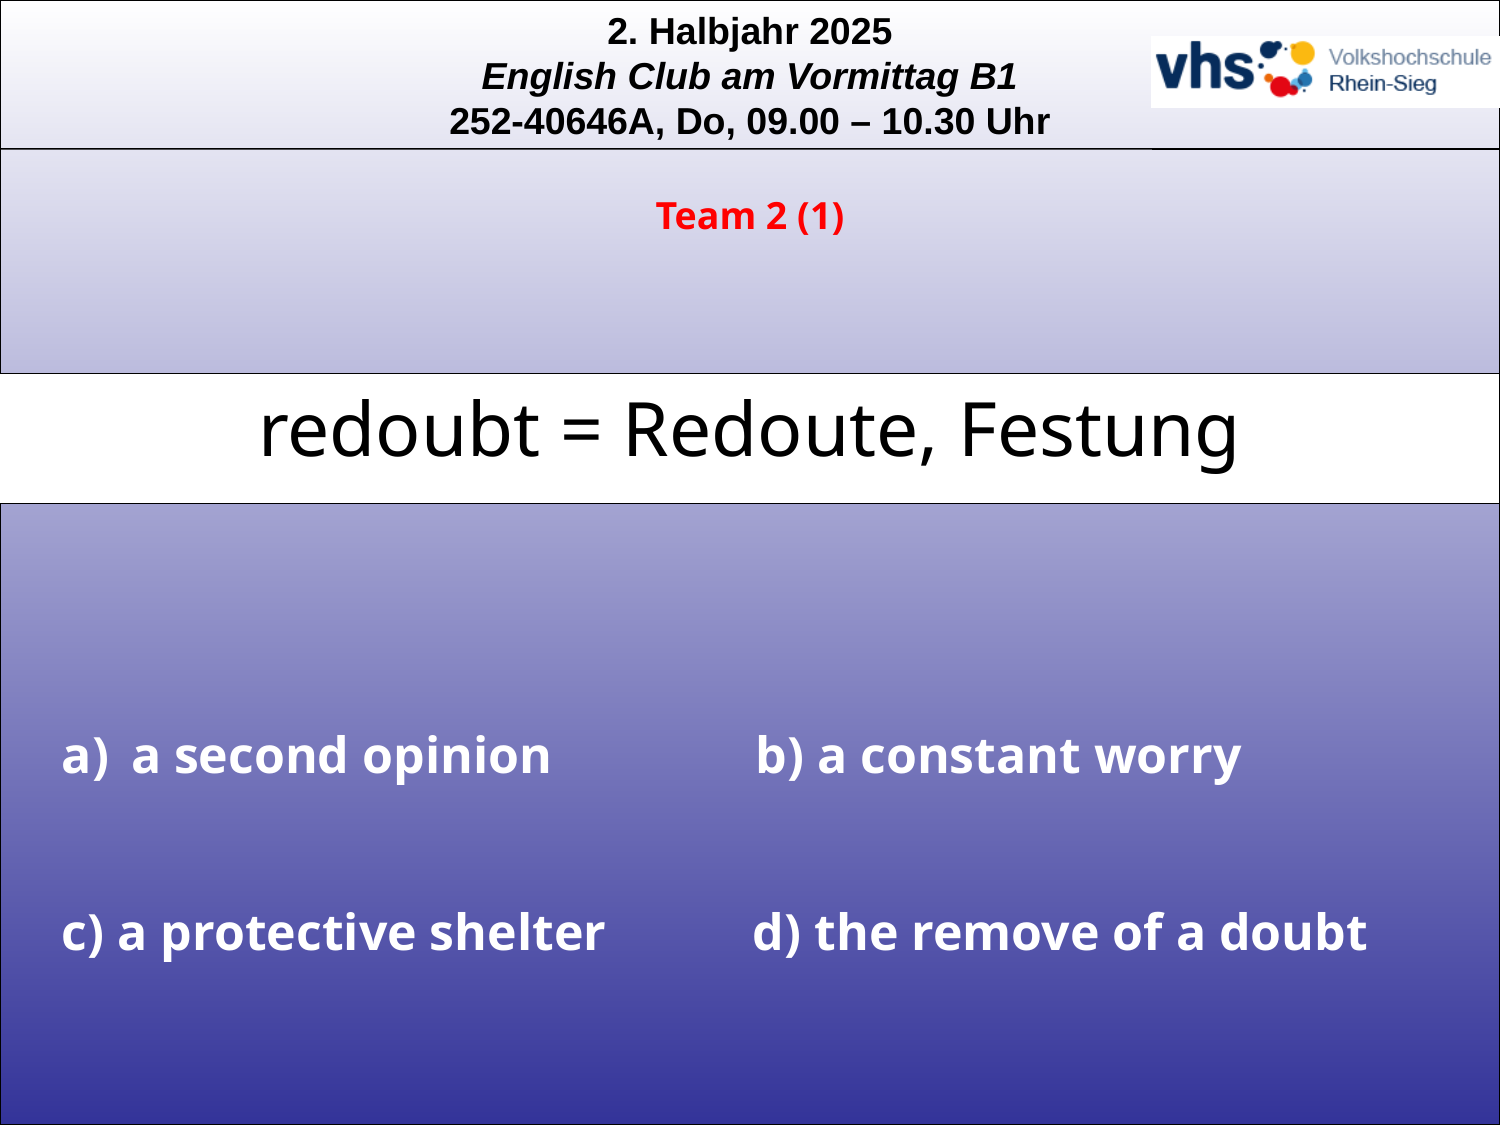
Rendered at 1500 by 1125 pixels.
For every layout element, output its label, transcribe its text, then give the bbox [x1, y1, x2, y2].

text_box redoubt = Redoute, Festung [0, 373, 1500, 504]
text_box Team 2 (1) [0, 184, 1500, 245]
picture [1151, 36, 1500, 108]
text_box d) the remove of a doubt [738, 893, 1495, 968]
text_box c) a protective shelter [47, 893, 715, 968]
text_box b) a constant worry [740, 716, 1397, 791]
text_box a second opinion [47, 716, 740, 791]
